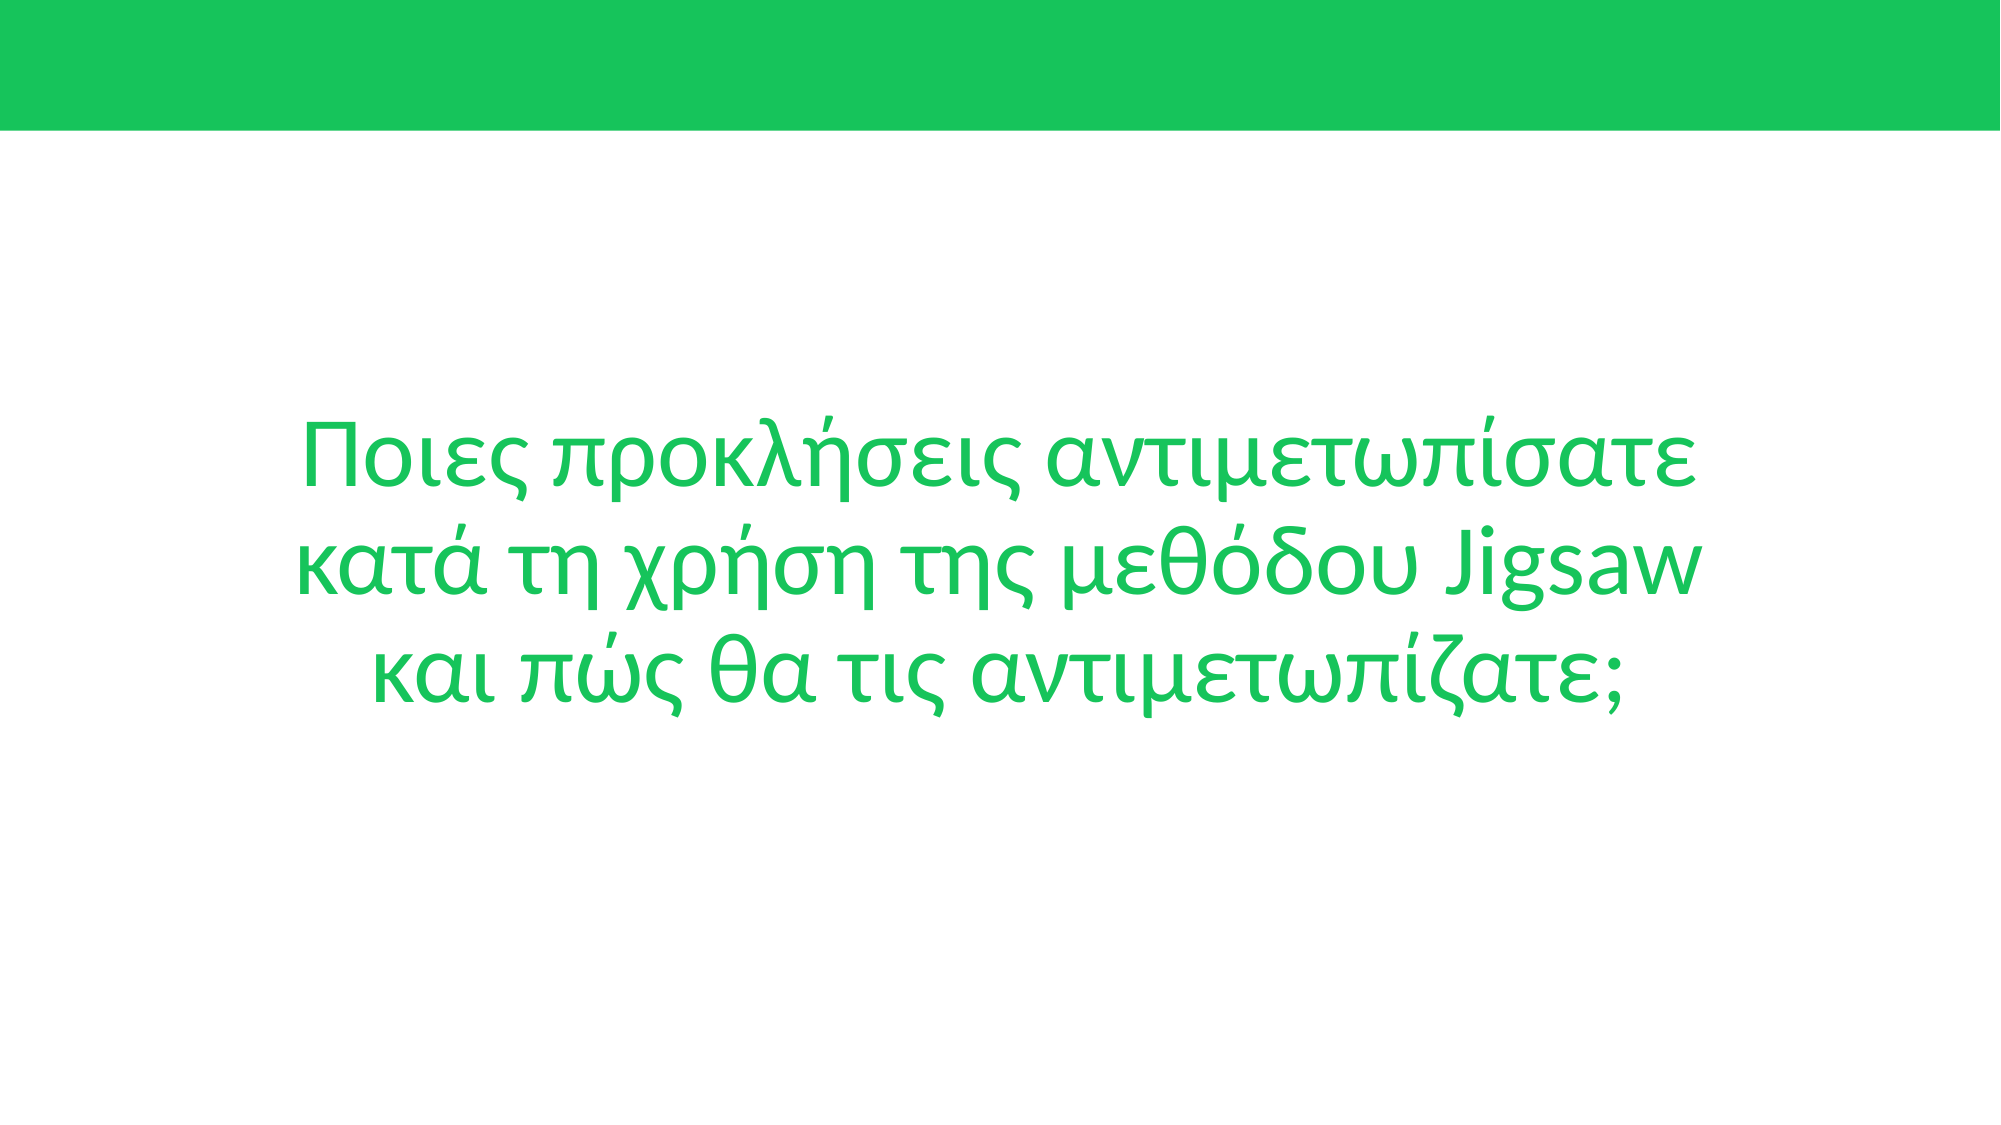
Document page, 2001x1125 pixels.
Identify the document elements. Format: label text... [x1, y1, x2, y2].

title Ποιες προκλήσεις αντιμετωπίσατε κατά τη χρήση της μεθόδου Jigsaw και πώς θα τις αντιμετωπίζατε; [220, 416, 1780, 709]
